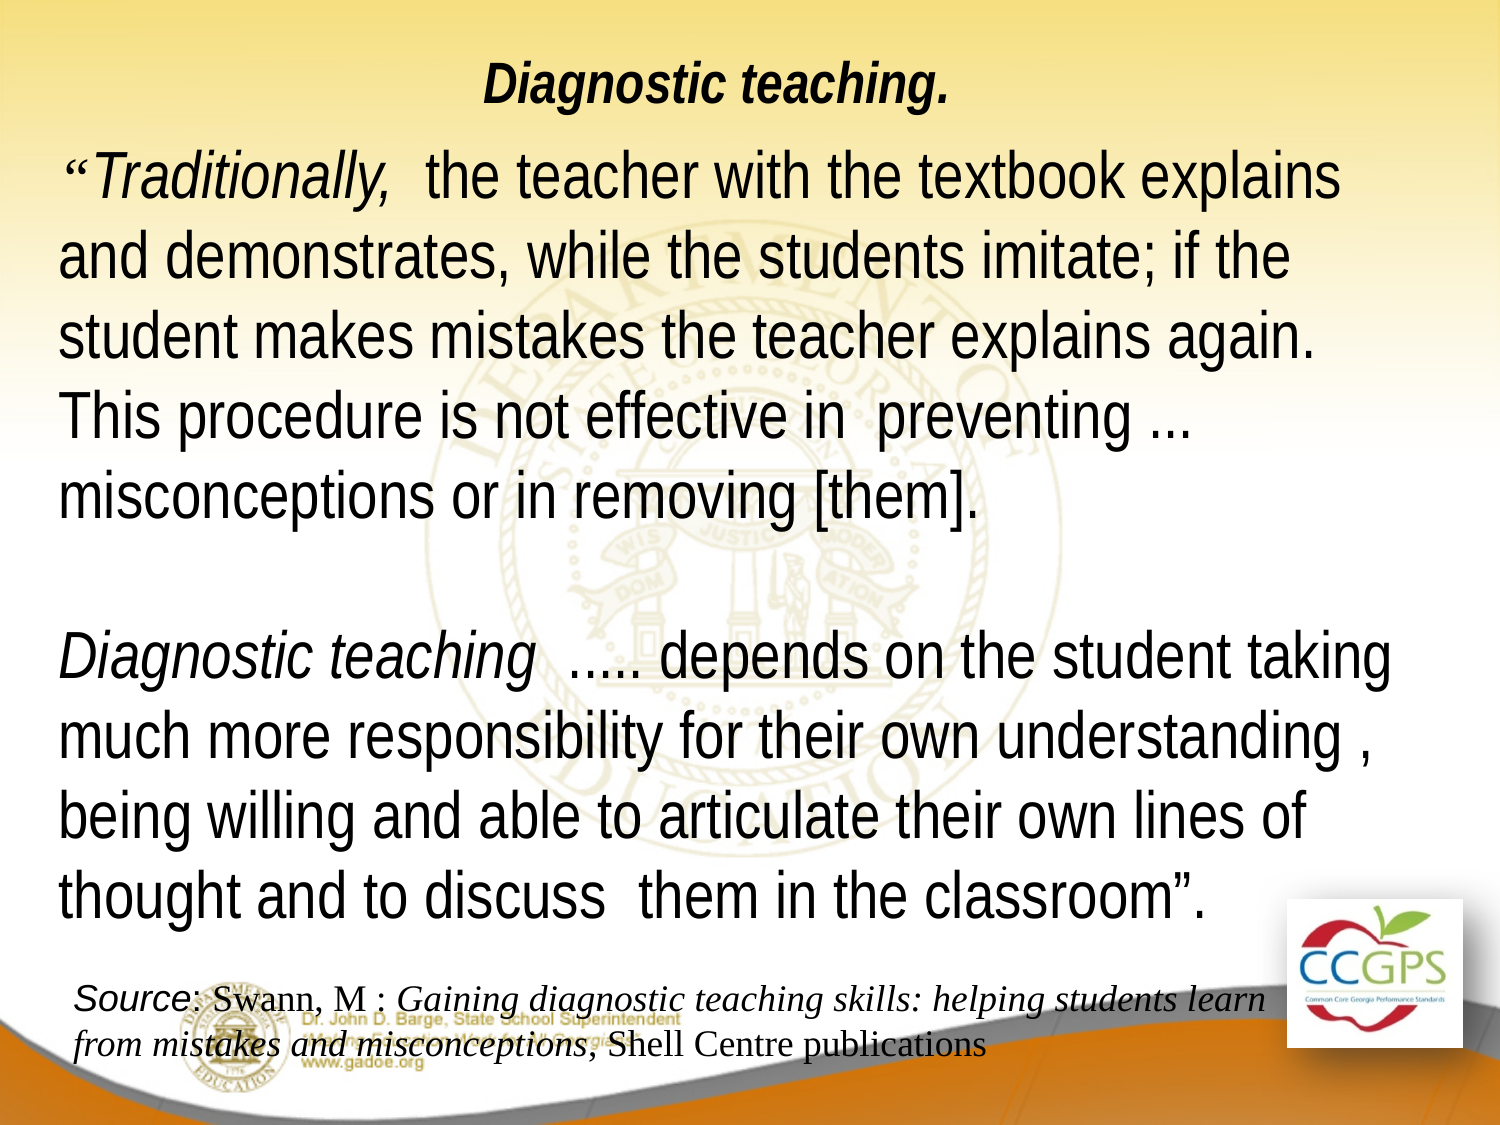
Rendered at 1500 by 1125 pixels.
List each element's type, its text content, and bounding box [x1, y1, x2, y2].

title Diagnostic teaching. [187, 0, 1247, 124]
text_box “Traditionally, the teacher with the textbook explains and demonstrates, while the students imitate; if the student makes mistakes the teacher explains again. This procedure is not effective in preventing ... misconceptions or in removing [them]. Diagnostic teaching ..... depends on the student taking much more responsibility for their own understanding , being willing and able to articulate their own lines of thought and to discuss them in the classroom”. [43, 124, 1444, 940]
text_box Source: Swann, M : Gaining diagnostic teaching skills: helping students learn from mistakes and misconceptions, Shell Centre publications [58, 966, 1279, 1072]
picture [0, 0, 1500, 1125]
